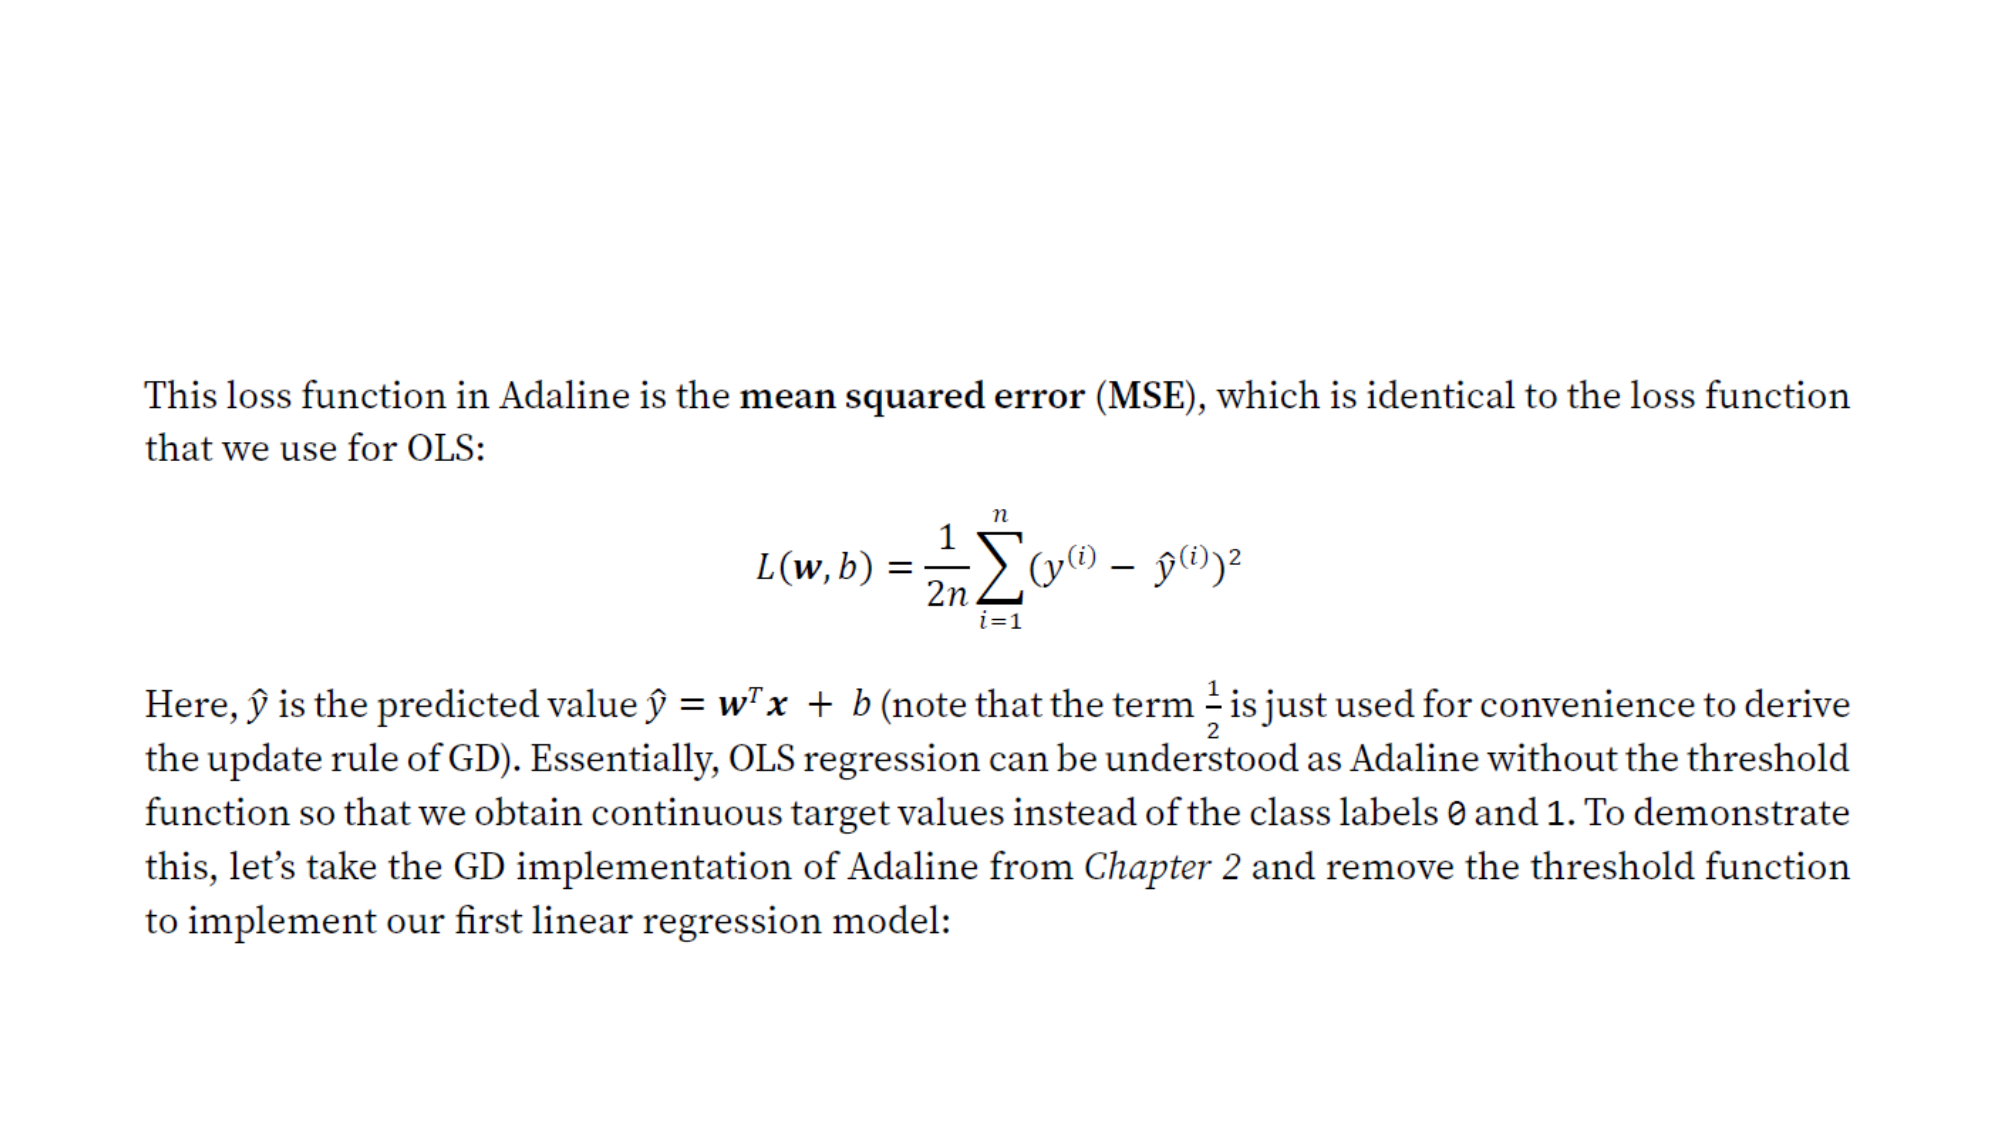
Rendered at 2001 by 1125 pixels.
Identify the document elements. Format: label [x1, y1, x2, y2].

list [137, 360, 1863, 952]
